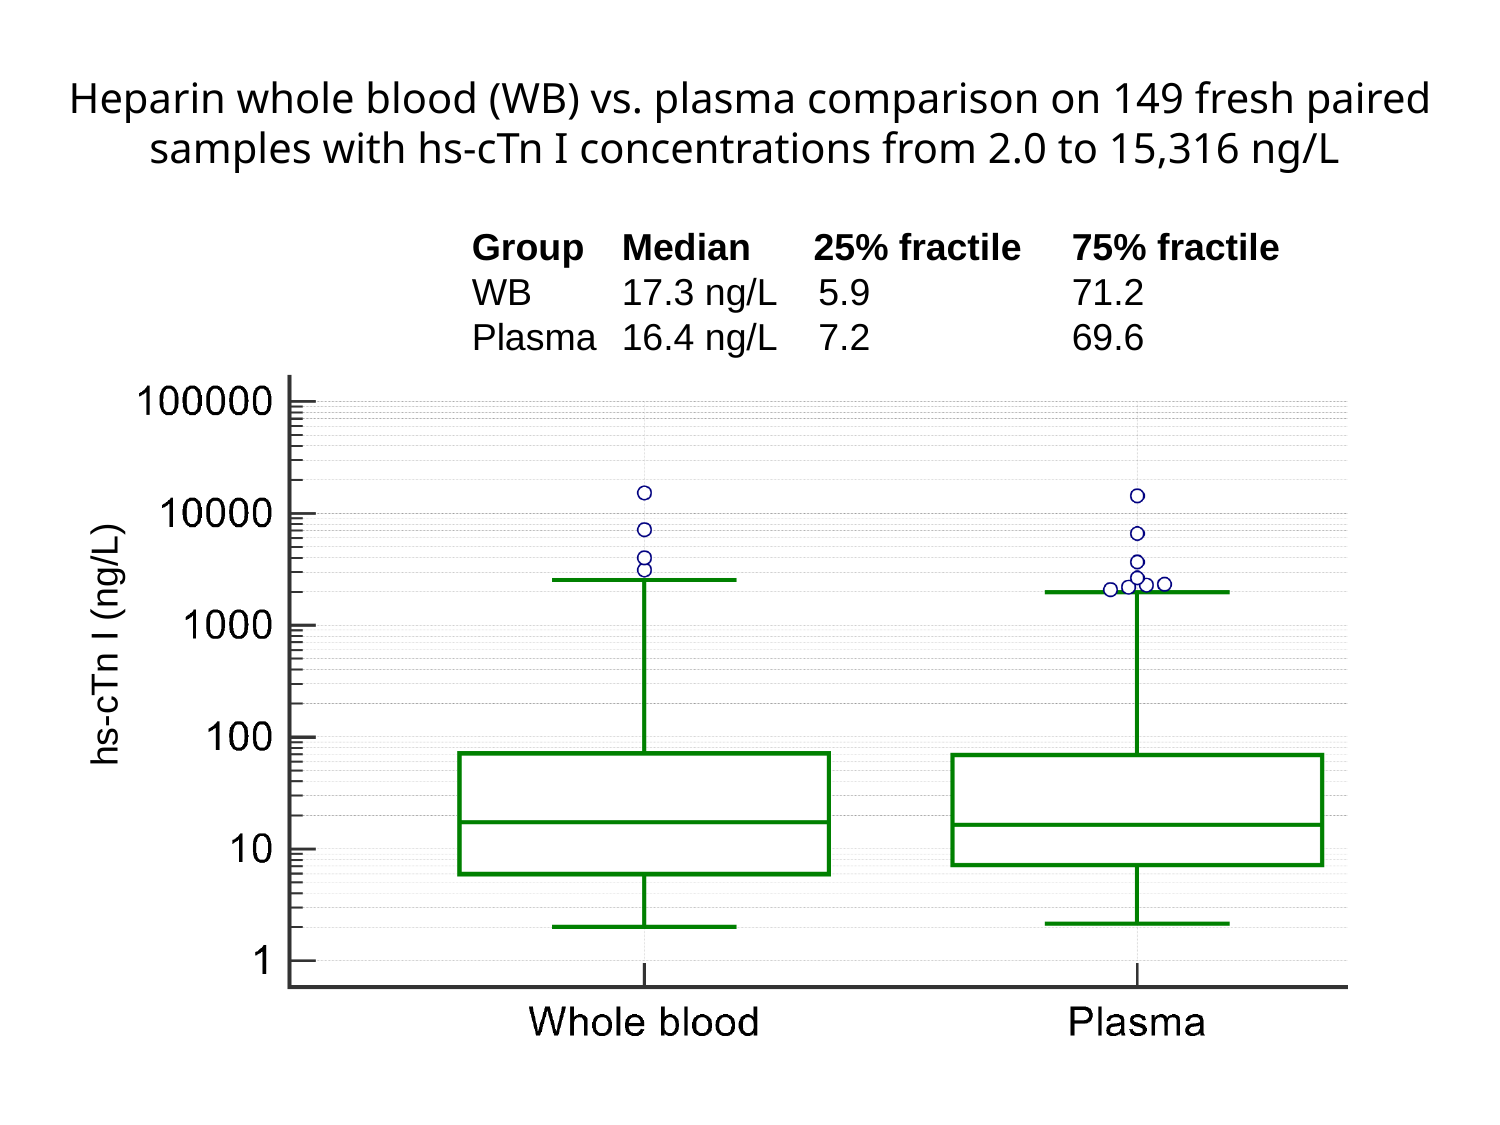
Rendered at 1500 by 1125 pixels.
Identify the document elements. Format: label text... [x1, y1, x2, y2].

text_box Group Median 25% fractile 75% fractile WB 17.3 ng/L 5.9 71.2 Plasma 16.4 ng/L 7.2 69.6 [457, 215, 1313, 353]
picture [120, 353, 1349, 1063]
text_box hs-cTn I (ng/L) [72, 508, 120, 782]
text_box Heparin whole blood (WB) vs. plasma comparison on 149 fresh paired samples with hs-cTn I concentrations from 2.0 to 15,316 ng/L [44, 27, 1456, 216]
